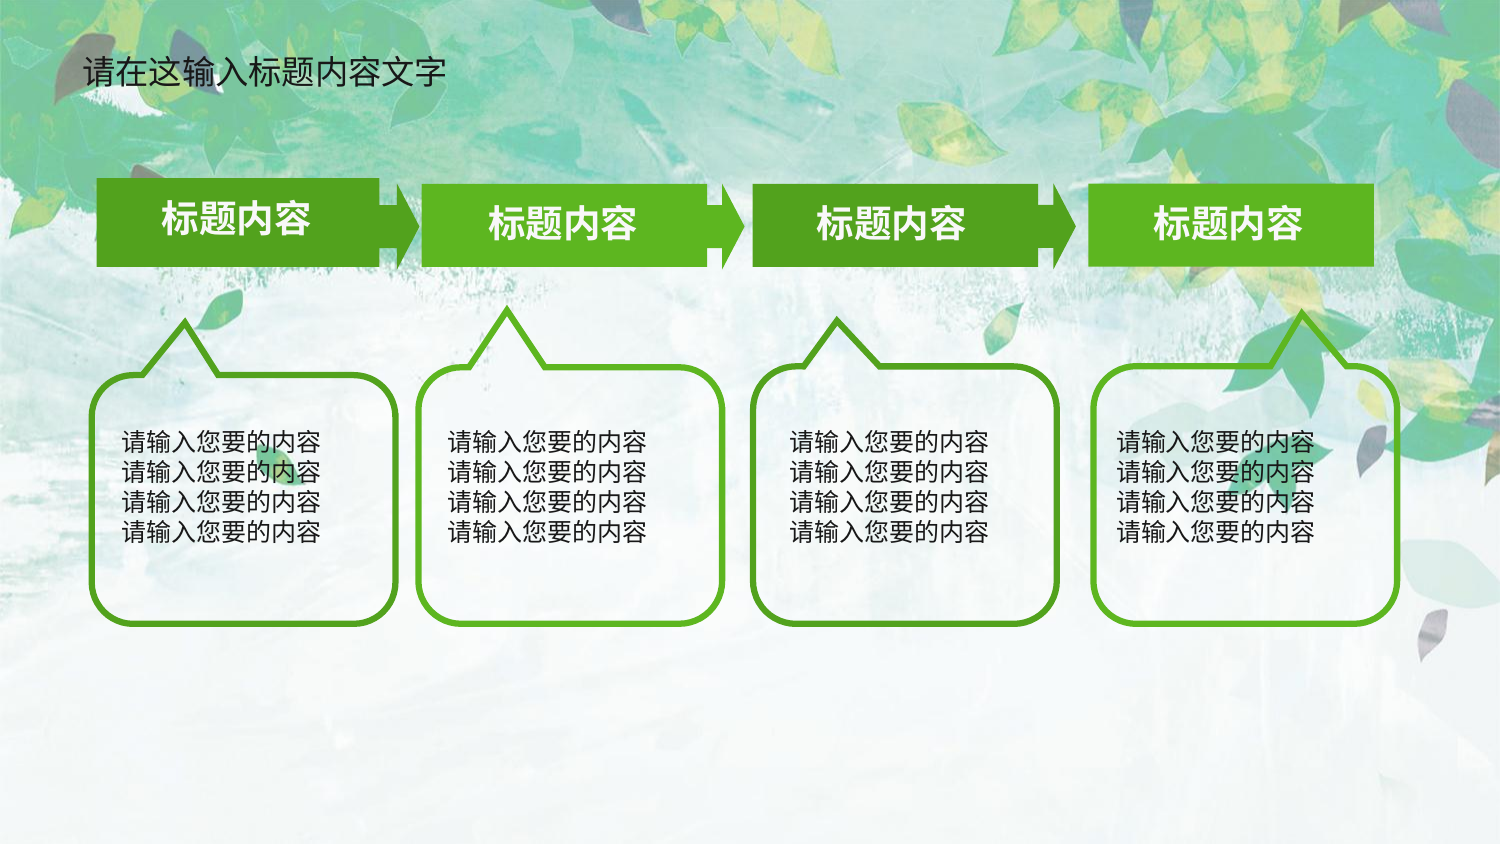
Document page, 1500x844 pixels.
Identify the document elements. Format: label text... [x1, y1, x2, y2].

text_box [1093, 365, 1402, 625]
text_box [752, 366, 1076, 625]
text_box 请在这输入标题内容文字 [67, 43, 703, 99]
picture [0, 0, 1500, 844]
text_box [418, 366, 734, 625]
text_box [91, 374, 408, 625]
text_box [94, 177, 1375, 270]
